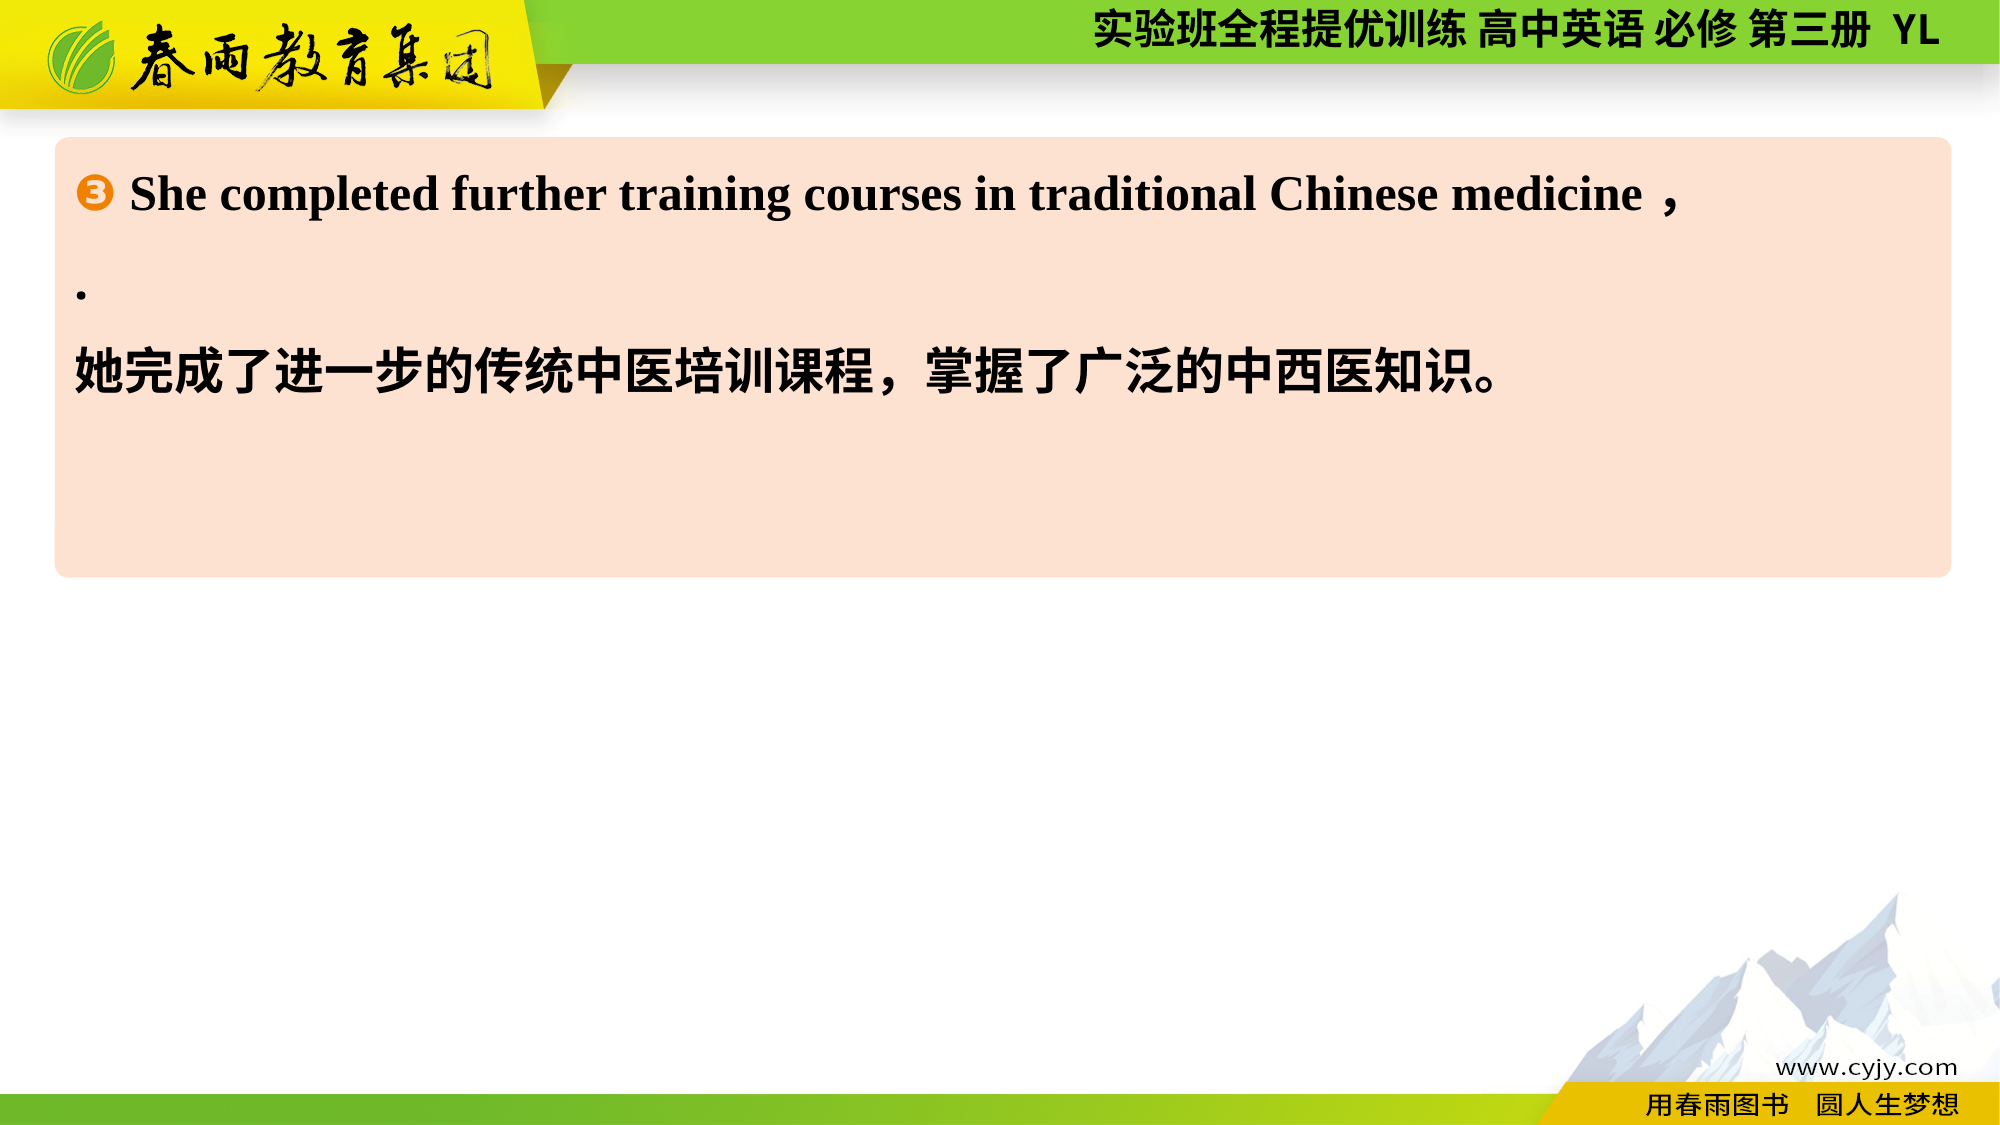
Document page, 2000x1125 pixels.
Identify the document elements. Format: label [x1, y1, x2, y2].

text_box [54, 137, 1952, 578]
picture [0, 0, 2000, 1125]
